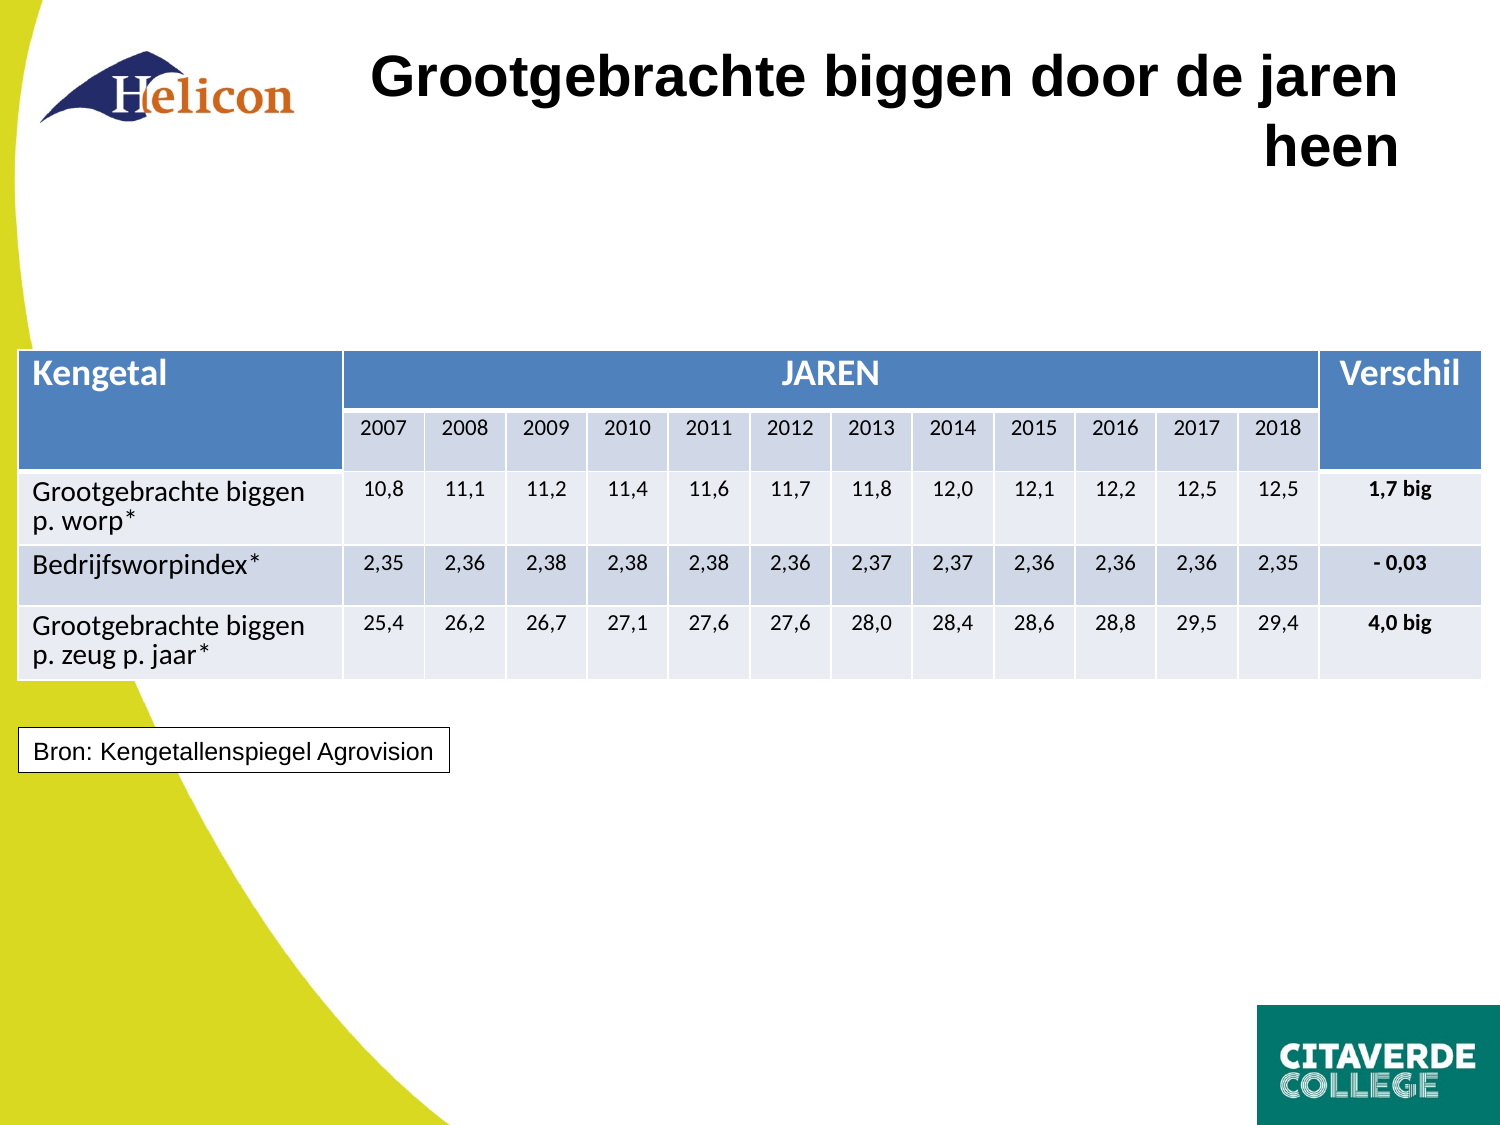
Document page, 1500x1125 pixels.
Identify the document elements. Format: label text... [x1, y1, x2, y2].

table_cell 2,36 [1157, 546, 1237, 605]
table_cell 2,36 [751, 546, 830, 605]
table_cell 2,37 [913, 546, 993, 605]
table_cell 2,36 [425, 546, 505, 605]
table_cell 29,4 [1239, 607, 1318, 679]
table_cell 2018 [1239, 413, 1318, 471]
table_cell 2017 [1157, 413, 1237, 471]
table_cell 2,37 [832, 546, 911, 605]
table_cell 12,1 [995, 472, 1074, 544]
table_cell 28,8 [1076, 607, 1155, 679]
table_cell 26,2 [425, 607, 505, 679]
table_cell 2,35 [344, 546, 424, 605]
title Grootgebrachte biggen door de jaren heen [324, 54, 1415, 161]
table_cell 12,2 [1076, 472, 1155, 544]
table_cell 29,5 [1157, 607, 1237, 679]
table_cell 28,4 [913, 607, 993, 679]
table_cell 2014 [913, 413, 993, 471]
table_cell 2012 [751, 413, 830, 471]
table_cell 2013 [832, 413, 911, 471]
table_cell 11,2 [507, 472, 586, 544]
table_cell 27,1 [588, 607, 667, 679]
table_cell 12,0 [913, 472, 993, 544]
table_cell 28,6 [995, 607, 1074, 679]
table_cell 2,38 [588, 546, 667, 605]
table_header Verschil [1320, 351, 1481, 469]
table_cell 4,0 big [1320, 607, 1481, 679]
table_cell Grootgebrachte biggen p. worp* [19, 474, 342, 544]
table_cell 2008 [425, 413, 505, 471]
table_cell 2011 [669, 413, 749, 471]
table_cell 10,8 [344, 472, 424, 544]
table_cell 28,0 [832, 607, 911, 679]
table_cell 1,7 big [1320, 474, 1481, 544]
table_cell 2010 [588, 413, 667, 471]
table_cell 2009 [507, 413, 586, 471]
table_cell 11,8 [832, 472, 911, 544]
table_cell 2007 [344, 413, 424, 471]
table_cell 2015 [995, 413, 1074, 471]
table_cell Bedrijfsworpindex* [19, 546, 342, 605]
table_cell 27,6 [669, 607, 749, 679]
table_header JAREN [344, 351, 1318, 408]
table_cell 2,36 [995, 546, 1074, 605]
table_header Kengetal [19, 351, 342, 469]
table_cell 25,4 [344, 607, 424, 679]
table_cell 26,7 [507, 607, 586, 679]
table_cell 2016 [1076, 413, 1155, 471]
table_cell 12,5 [1157, 472, 1237, 544]
table_cell Grootgebrachte biggen p. zeug p. jaar* [19, 607, 342, 679]
table_cell 2,35 [1239, 546, 1318, 605]
table_cell 12,5 [1239, 472, 1318, 544]
table_cell 2,38 [669, 546, 749, 605]
table_cell 11,1 [425, 472, 505, 544]
picture [0, 0, 1500, 1125]
text_box Bron: Kengetallenspiegel Agrovision [18, 727, 450, 773]
table_cell 2,36 [1076, 546, 1155, 605]
table_cell 11,7 [751, 472, 830, 544]
table_cell 11,6 [669, 472, 749, 544]
table_cell - 0,03 [1320, 546, 1481, 605]
table_cell 2,38 [507, 546, 586, 605]
table_cell 27,6 [751, 607, 830, 679]
table_cell 11,4 [588, 472, 667, 544]
